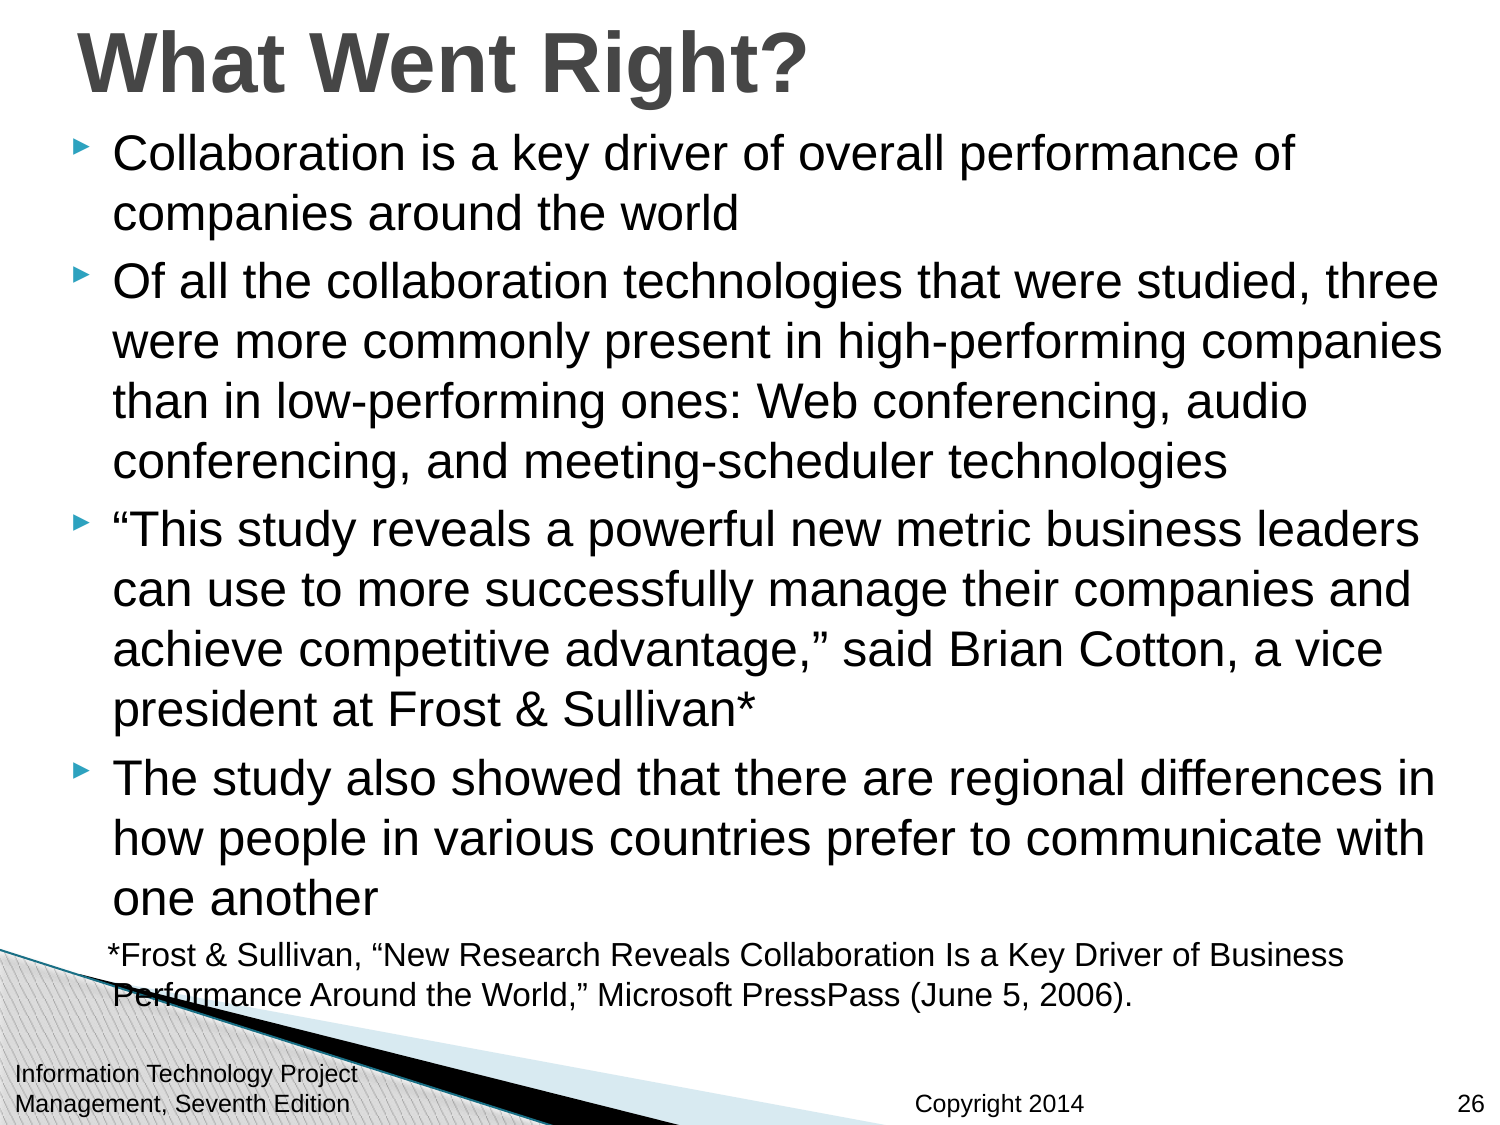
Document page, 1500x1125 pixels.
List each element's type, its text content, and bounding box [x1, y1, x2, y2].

slide_number 26 [1408, 1065, 1500, 1125]
list Collaboration is a key driver of overall performance of companies around the world Of all the collaboration technologies that were studied, three were more commonly present in high-performing companies than in low-performing ones: Web conferencing, audio conferencing, and meeting-scheduler technologies “This study reveals a powerful new metric business leaders can use to more successfully manage their companies and achieve competitive advantage,” said Brian Cotton, a vice president at Frost & Sullivan* The study also showed that there are regional differences in how people in various countries prefer to communicate with one another *Frost & Sullivan, “New Research Reveals Collaboration Is a Key Driver of Business Performance Around the World,” Microsoft PressPass (June 5, 2006). [37, 112, 1500, 863]
footer Information Technology Project Management, Seventh Edition [0, 1065, 425, 1125]
title What Went Right? [62, 0, 1425, 118]
